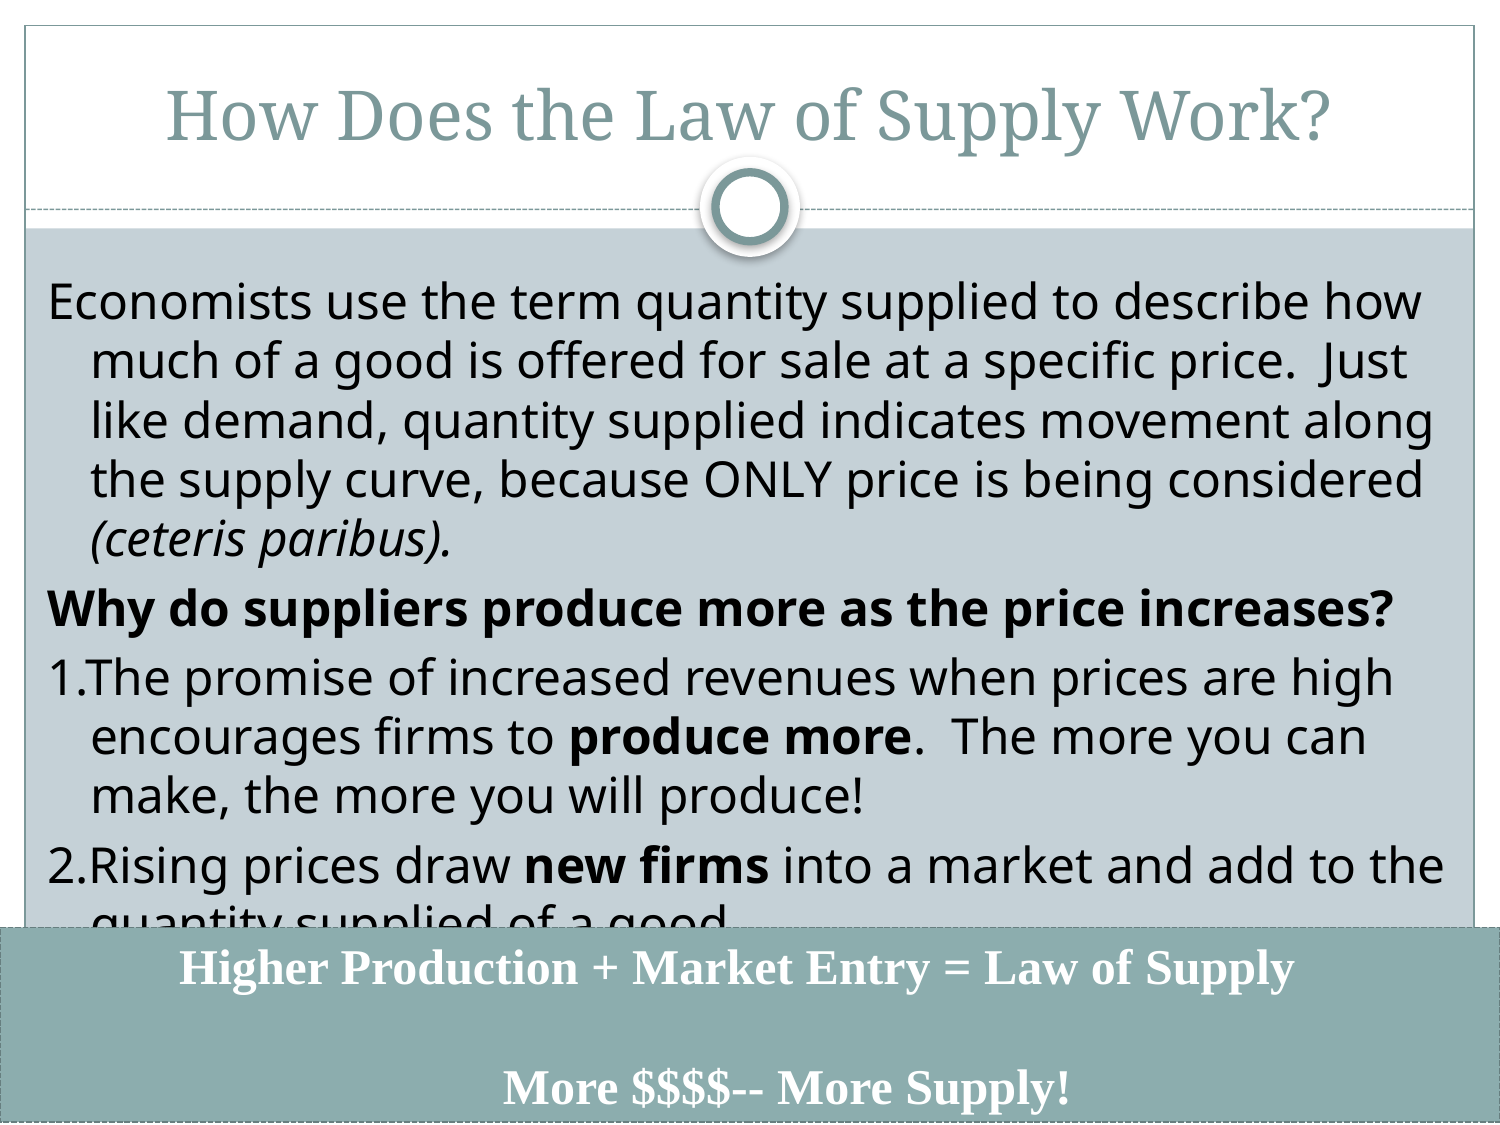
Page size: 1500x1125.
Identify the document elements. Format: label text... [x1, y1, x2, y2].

list Economists use the term quantity supplied to describe how much of a good is offered for sale at a specific price. Just like demand, quantity supplied indicates movement along the supply curve, because ONLY price is being considered (ceteris paribus). Why do suppliers produce more as the price increases? 1.The promise of increased revenues when prices are high encourages firms to produce more. The more you can make, the more you will produce! 2.Rising prices draw new firms into a market and add to the quantity supplied of a good. [32, 262, 1500, 927]
title How Does the Law of Supply Work? [49, 37, 1450, 162]
text_box Higher Production + Market Entry = Law of Supply More $$$$-- More Supply! [0, 927, 1500, 1123]
